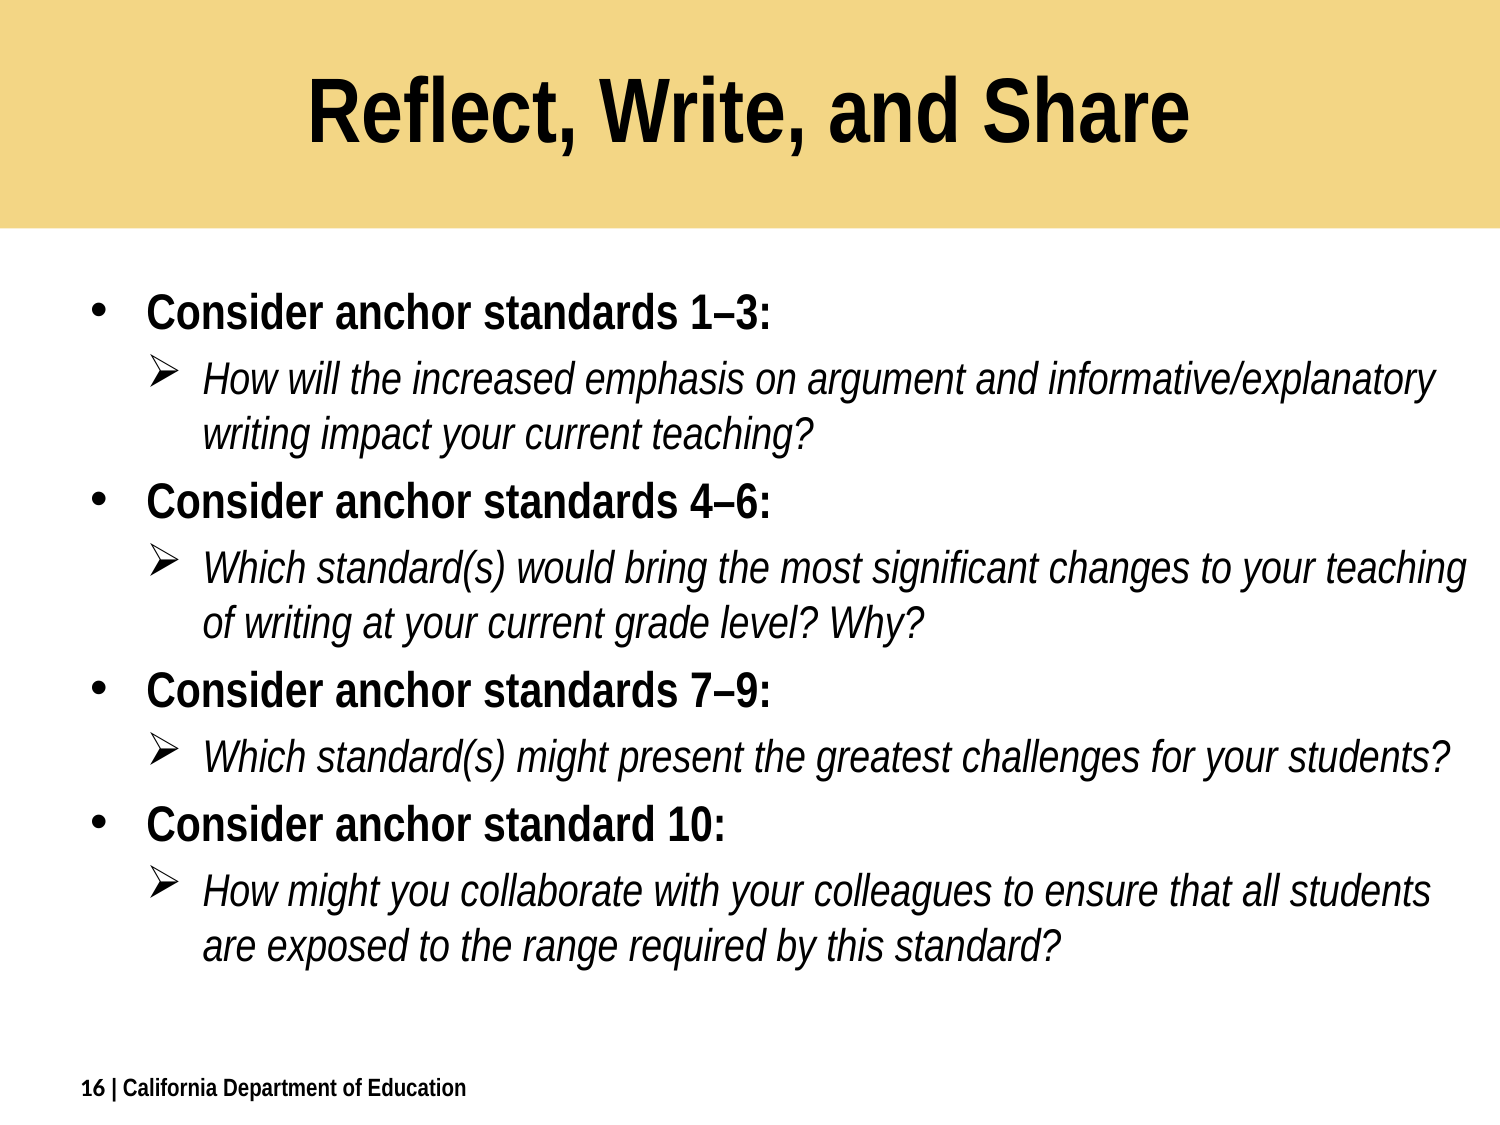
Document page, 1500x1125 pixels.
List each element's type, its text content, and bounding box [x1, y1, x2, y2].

slide_number 16 [55, 1064, 121, 1124]
title Reflect, Write, and Share [0, 11, 1500, 200]
footer | California Department of Education [121, 1064, 699, 1124]
list Consider anchor standards 1–3: How will the increased emphasis on argument and informative/explanatory writing impact your current teaching? Consider anchor standards 4–6: Which standard(s) would bring the most significant changes to your teaching of writing at your current grade level? Why? Consider anchor standards 7–9: Which standard(s) might present the greatest challenges for your students? Consider anchor standard 10: How might you collaborate with your colleagues to ensure that all students are exposed to the range required by this standard? [75, 272, 1500, 1028]
